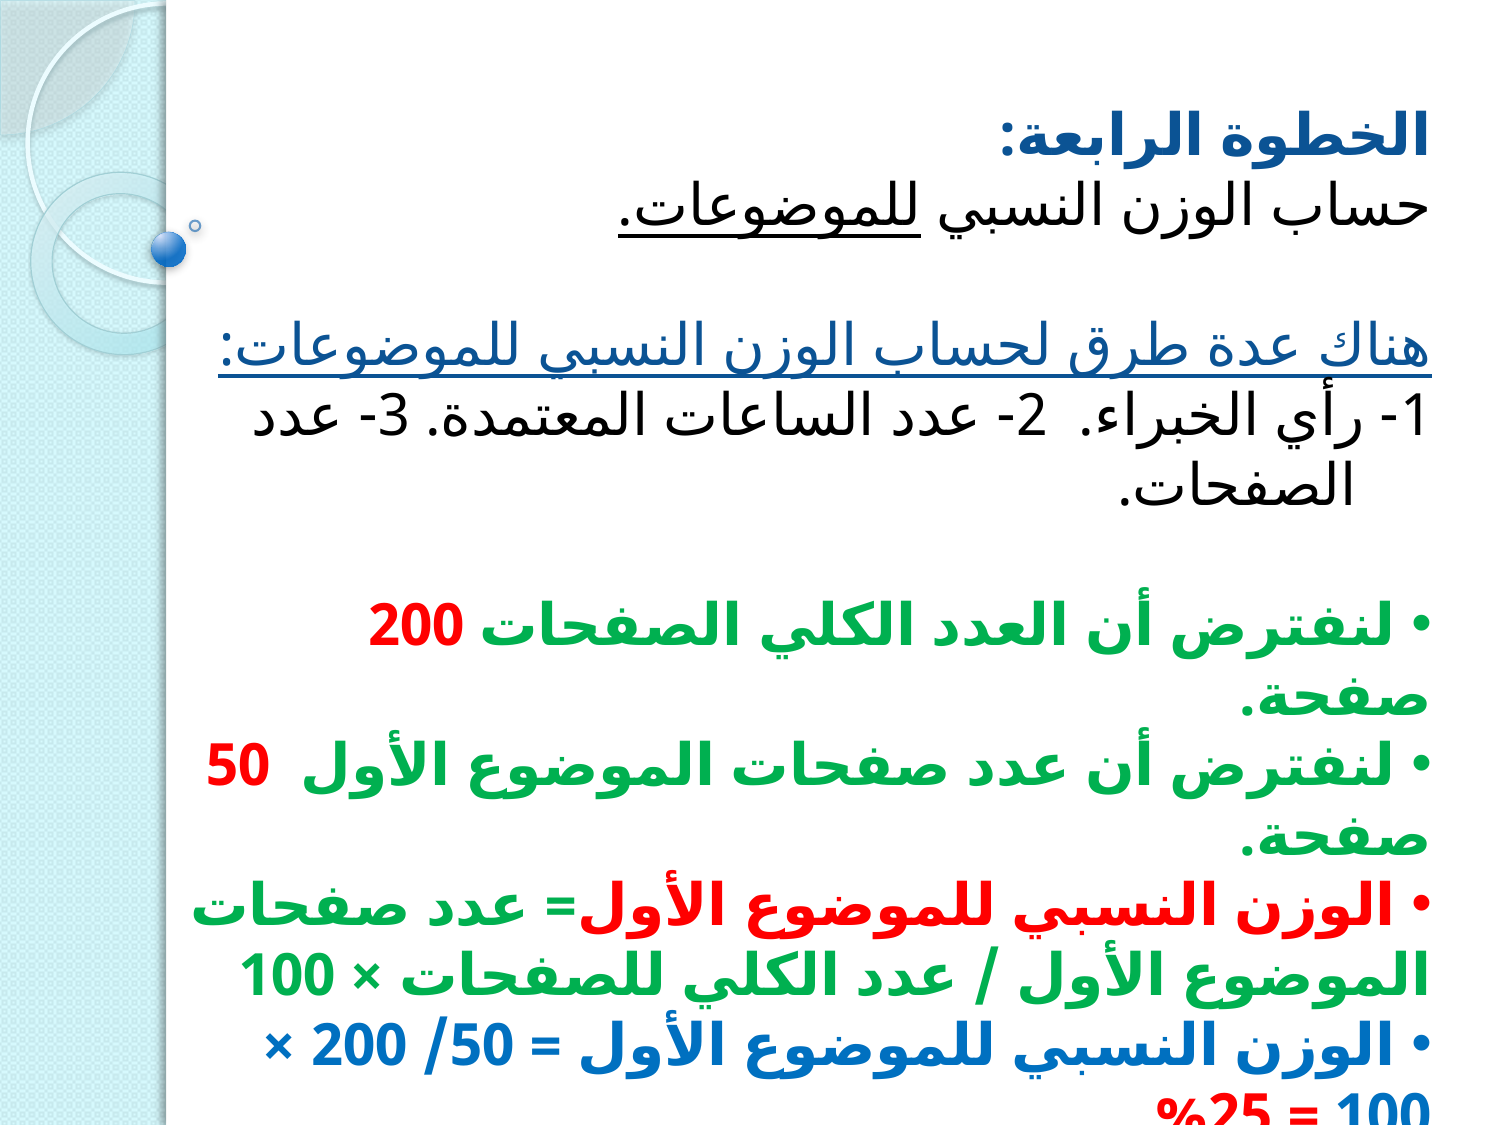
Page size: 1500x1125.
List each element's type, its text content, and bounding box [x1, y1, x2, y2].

text_box الخطوة الرابعة: حساب الوزن النسبي للموضوعات. هناك عدة طرق لحساب الوزن النسبي للموضوعات: 1- رأي الخبراء. 2- عدد الساعات المعتمدة. 3- عدد الصفحات. لنفترض أن العدد الكلي الصفحات 200 صفحة. لنفترض أن عدد صفحات الموضوع الأول 50 صفحة. الوزن النسبي للموضوع الأول= عدد صفحات الموضوع الأول / عدد الكلي للصفحات × 100 الوزن النسبي للموضوع الأول = 50/ 200 × 100 = 25% [171, 90, 1447, 1125]
